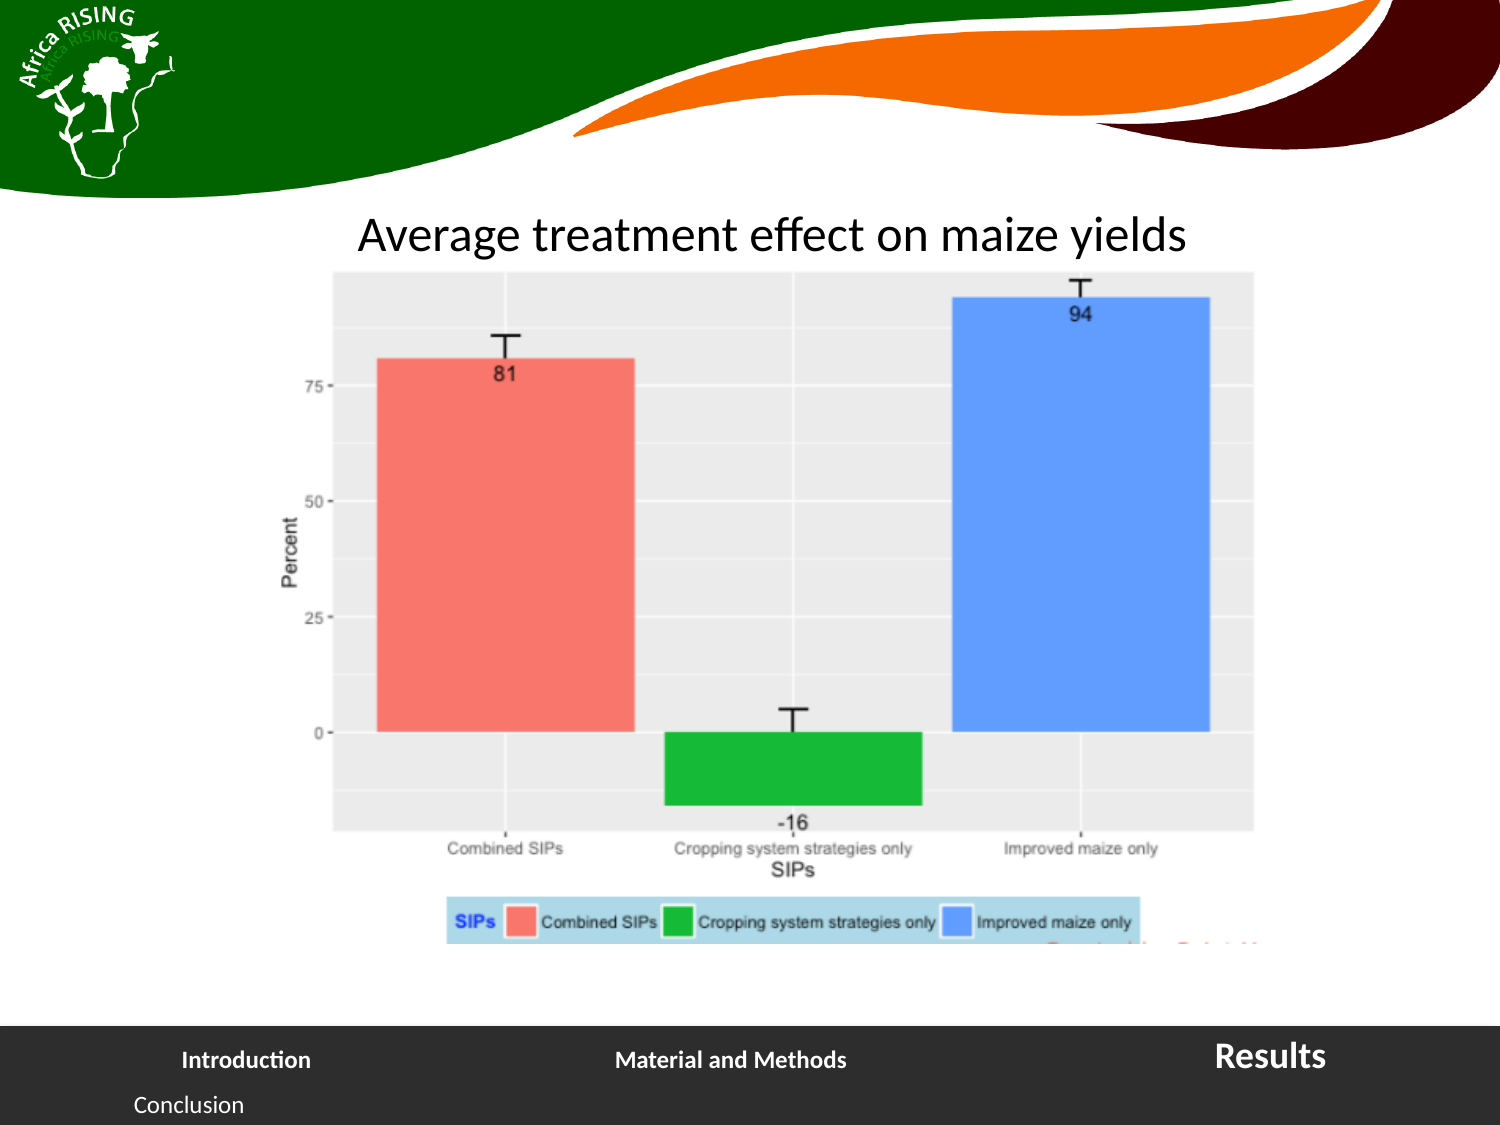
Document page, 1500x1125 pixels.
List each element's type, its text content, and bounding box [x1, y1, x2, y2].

text_box Average treatment effect on maize yields [342, 206, 1203, 260]
picture [0, 0, 1500, 199]
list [268, 262, 1258, 945]
text_box Introduction Material and Methods Results Conclusion [0, 1025, 1500, 1125]
